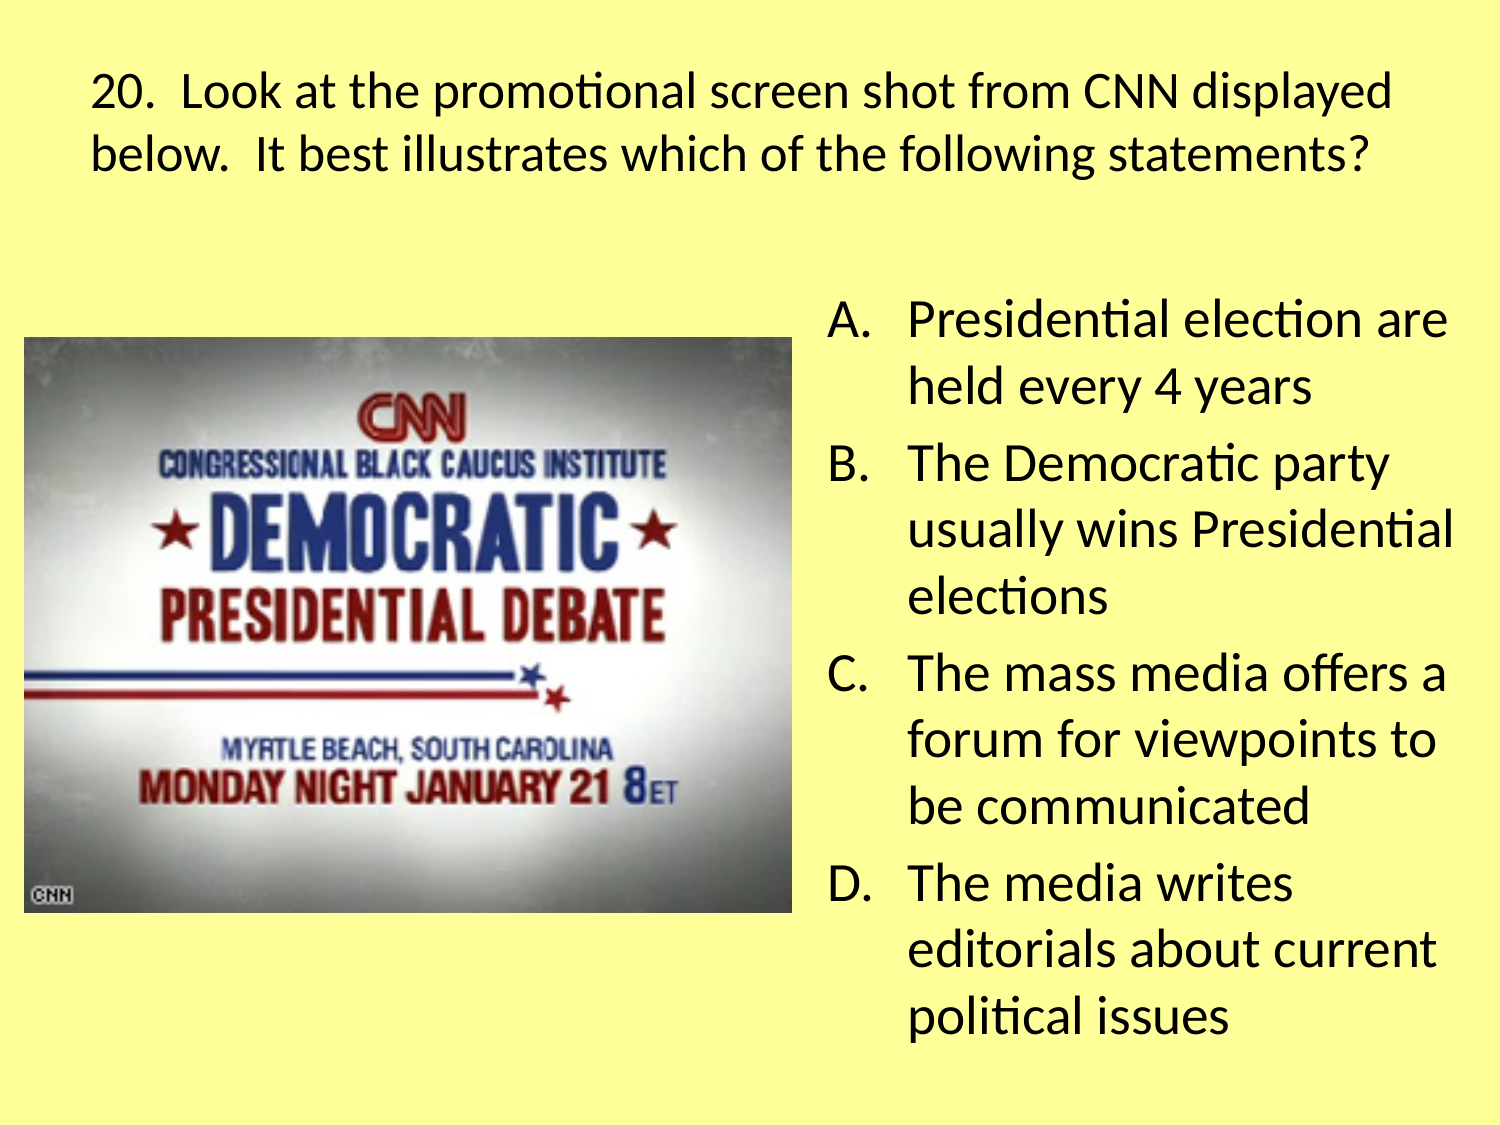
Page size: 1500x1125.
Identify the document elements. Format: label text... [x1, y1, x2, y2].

picture [24, 337, 792, 913]
list Presidential election are held every 4 years The Democratic party usually wins Presidential elections The mass media offers a forum for viewpoints to be communicated The media writes editorials about current political issues [812, 275, 1475, 1055]
title 20. Look at the promotional screen shot from CNN displayed below. It best illustrates which of the following statements? [75, 24, 1425, 213]
